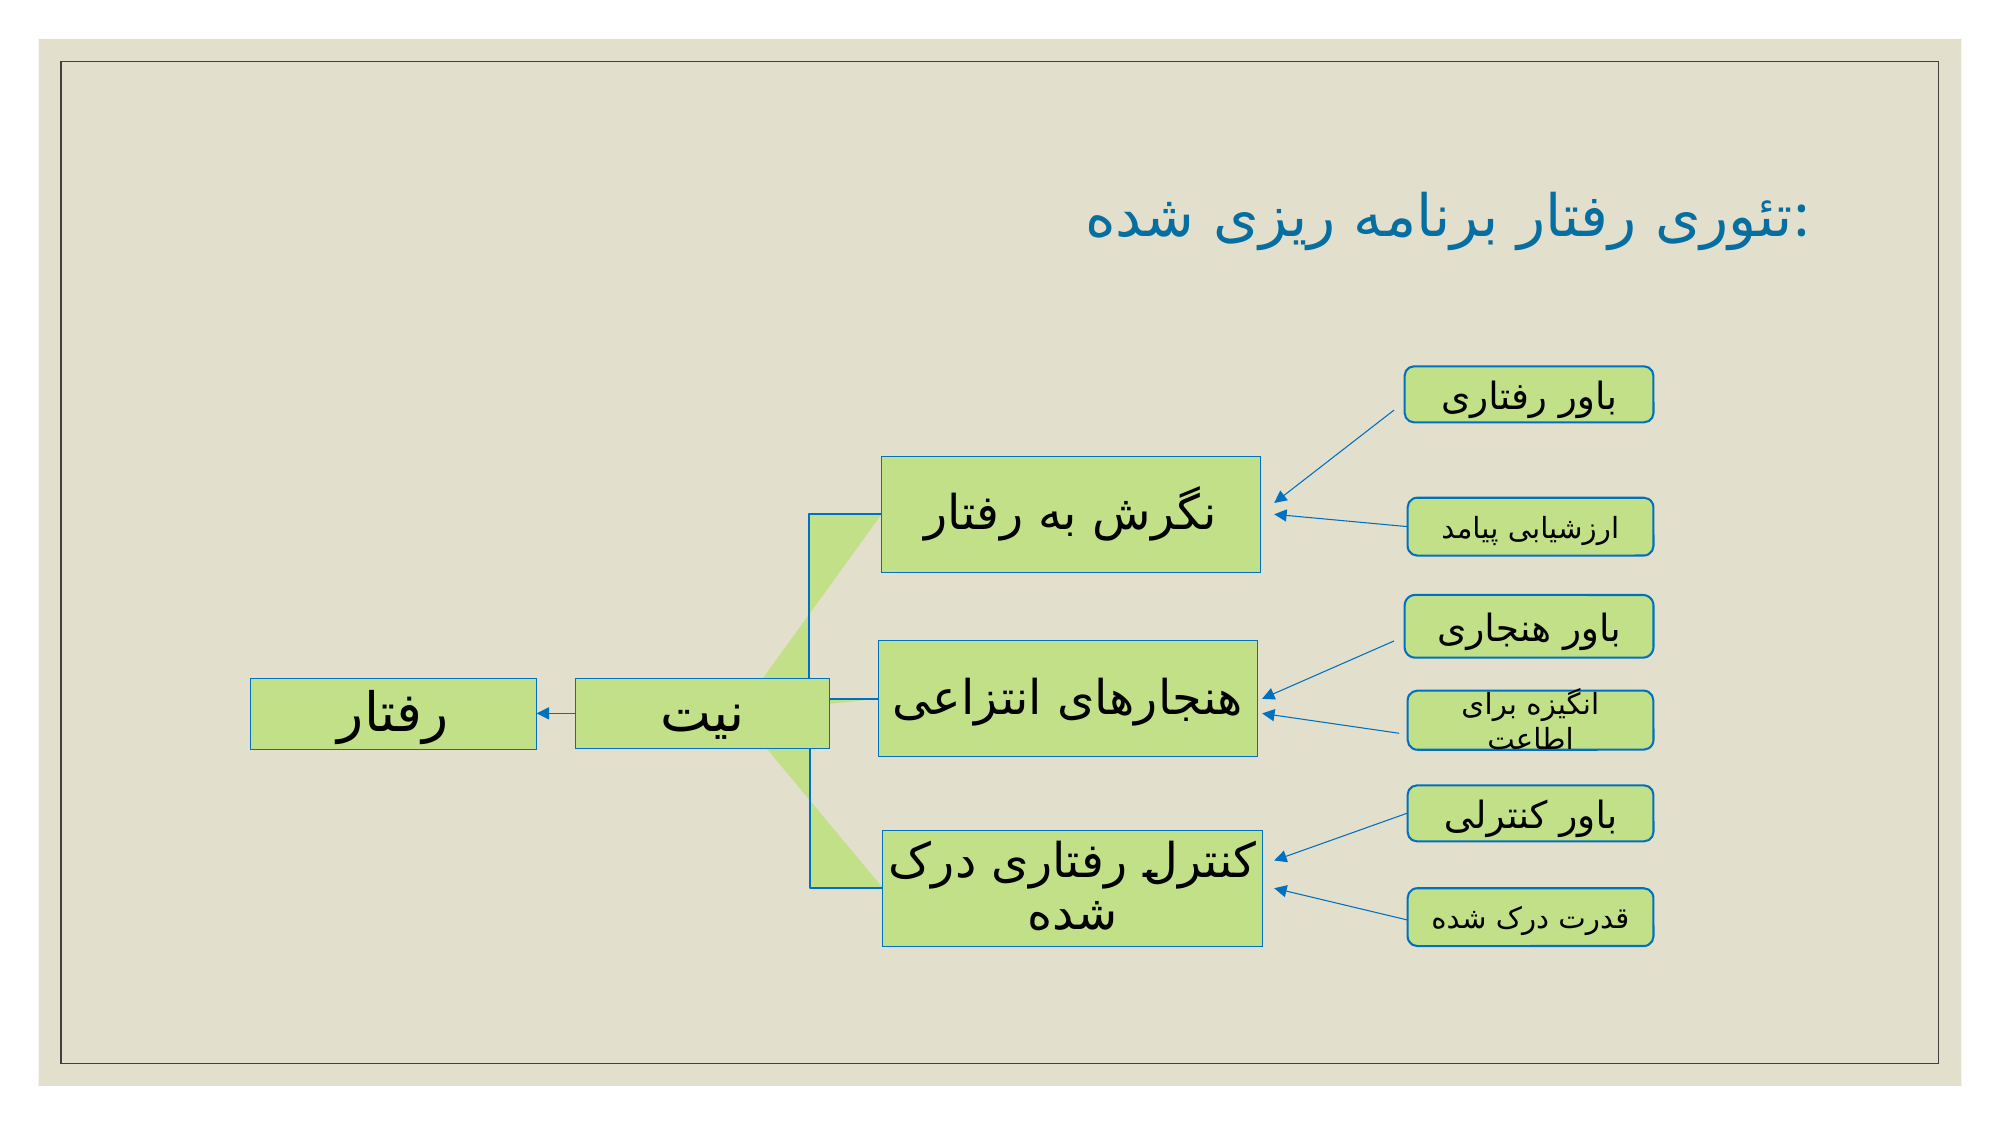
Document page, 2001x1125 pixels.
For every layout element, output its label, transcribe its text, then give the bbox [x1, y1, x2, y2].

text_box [1274, 410, 1395, 503]
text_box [1274, 514, 1408, 527]
text_box قدرت درک شده [1406, 887, 1655, 948]
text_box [1262, 713, 1400, 734]
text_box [1274, 813, 1408, 861]
title تئوری رفتار برنامه ریزی شده: [174, 105, 1825, 331]
text_box باور هنجاری [1403, 593, 1655, 659]
text_box انگیزه برای اطاعت [1406, 689, 1655, 751]
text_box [250, 456, 1263, 947]
text_box باور رفتاری [1403, 365, 1655, 424]
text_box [1262, 640, 1395, 699]
text_box باور کنترلی [1406, 784, 1655, 843]
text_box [1274, 888, 1408, 921]
text_box ارزشیابی پیامد [1406, 496, 1655, 557]
